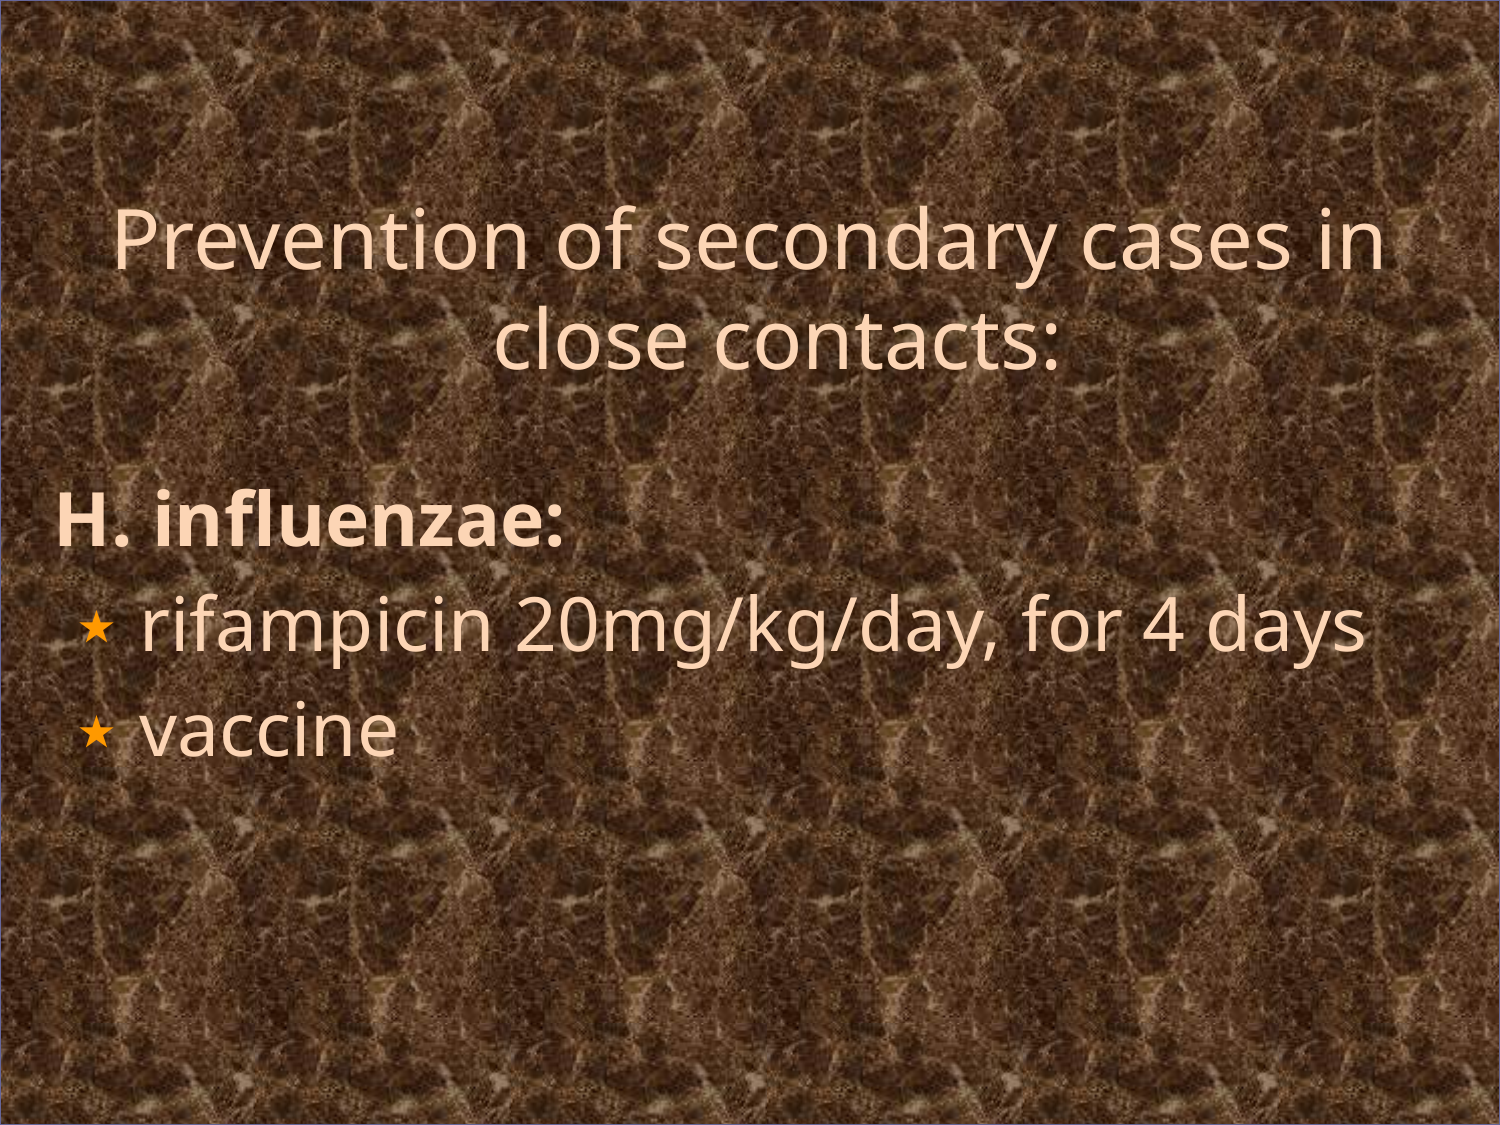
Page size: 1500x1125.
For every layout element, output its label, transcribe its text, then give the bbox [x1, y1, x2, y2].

text_box Prevention of secondary cases in close contacts: H. influenzae: ⋆ rifampicin 20mg/kg/day, for 4 days ⋆ vaccine [0, 0, 1500, 1125]
